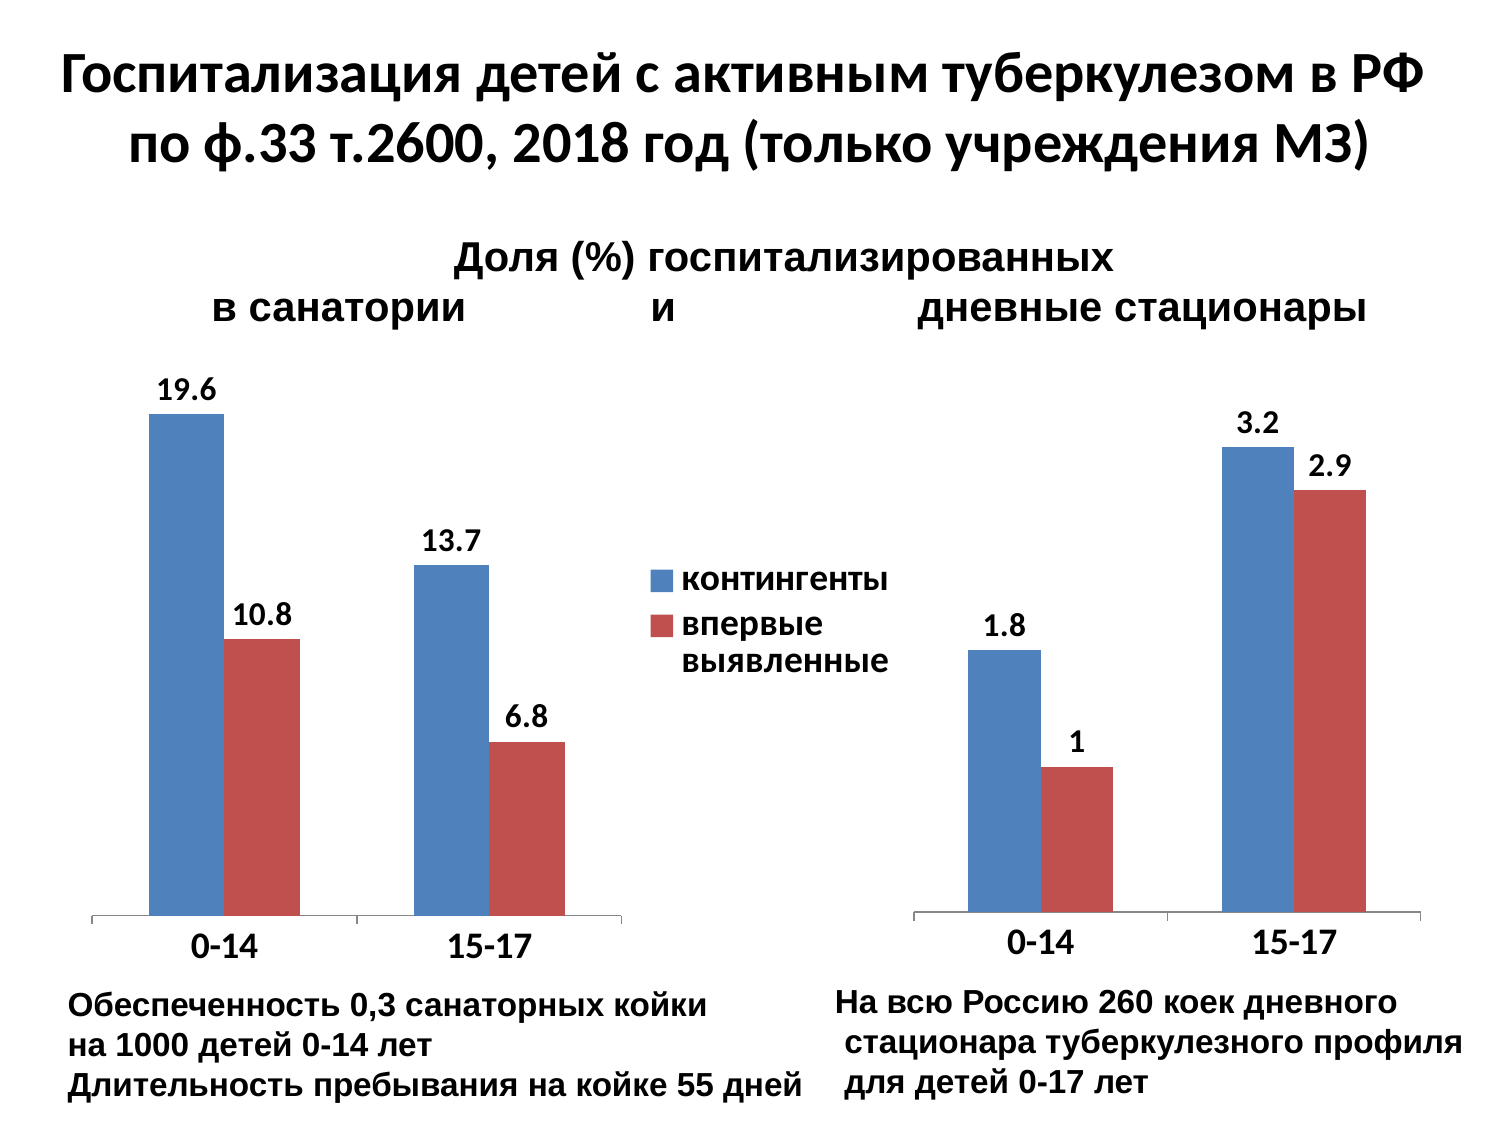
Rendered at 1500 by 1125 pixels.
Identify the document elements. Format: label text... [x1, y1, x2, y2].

text_box Обеспеченность 0,3 санаторных койки на 1000 детей 0-14 лет Длительность пребывания на койке 55 дней [53, 975, 832, 1111]
title Госпитализация детей с активным туберкулезом в РФ по ф.33 т.2600, 2018 год (только учреждения МЗ) [0, 44, 1500, 165]
text_box Доля (%) госпитализированных в санатории и дневные стационары [175, 222, 1393, 338]
chart [75, 261, 1432, 983]
text_box На всю Россию 260 коек дневного стационара туберкулезного профиля для детей 0-17 лет [820, 972, 1500, 1108]
